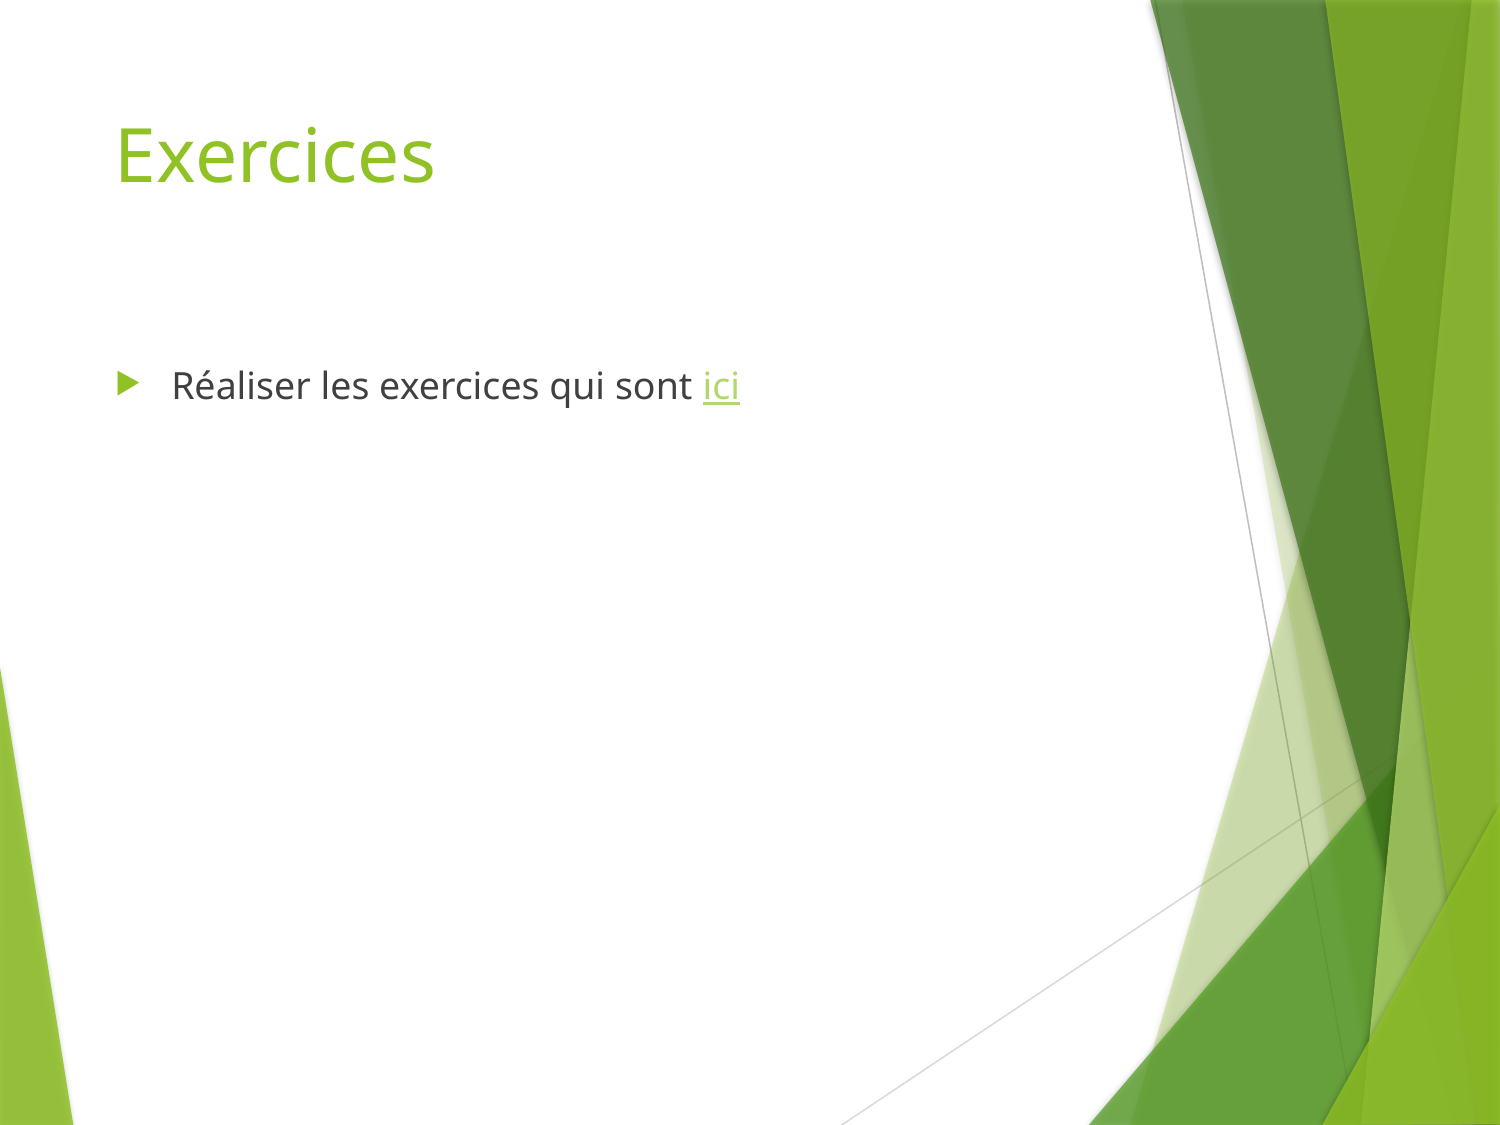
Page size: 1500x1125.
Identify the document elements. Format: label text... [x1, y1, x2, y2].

list Réaliser les exercices qui sont ici [99, 354, 1142, 992]
title Exercices [99, 99, 1142, 317]
